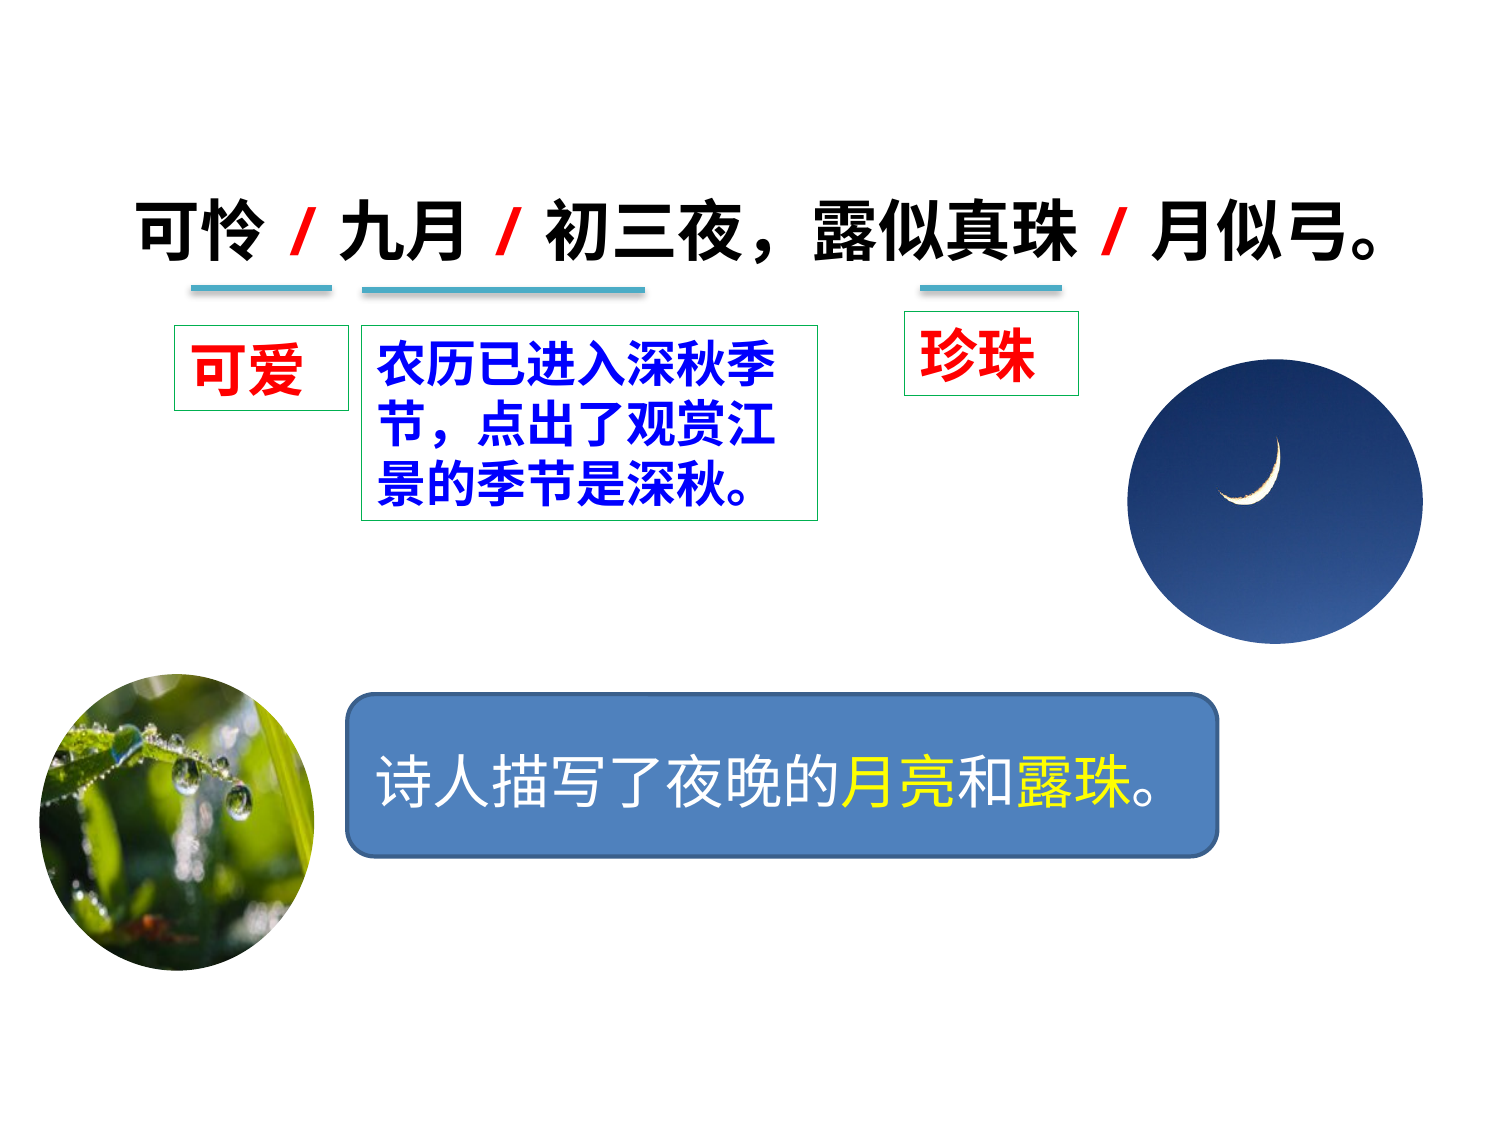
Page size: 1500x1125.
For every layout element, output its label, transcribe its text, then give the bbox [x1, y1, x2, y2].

text_box 农历已进入深秋季节，点出了观赏江景的季节是深秋。 [361, 325, 818, 521]
text_box 可爱 [174, 325, 349, 411]
picture [39, 673, 315, 971]
text_box 可怜/九月/初三夜，露似真珠/月似弓。 [118, 181, 1432, 277]
picture [1127, 359, 1424, 645]
text_box 珍珠 [904, 311, 1079, 396]
text_box 诗人描写了夜晚的月亮和露珠。 [345, 692, 1220, 859]
